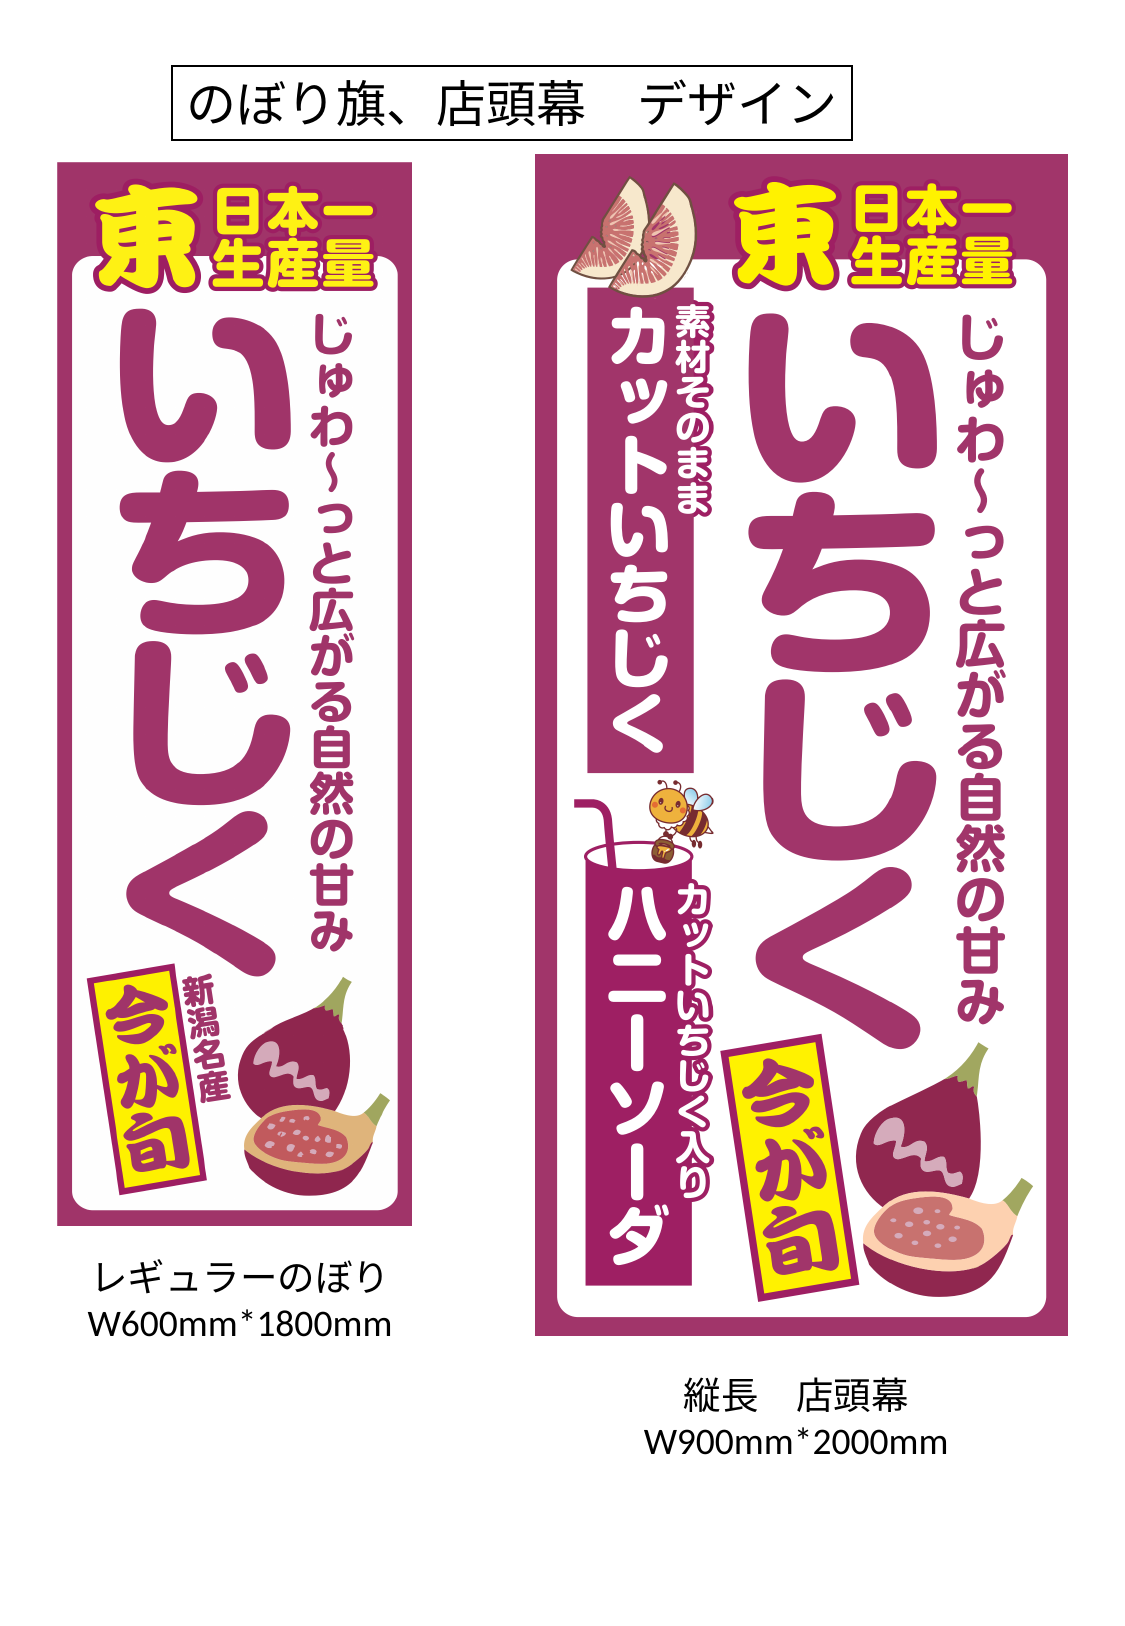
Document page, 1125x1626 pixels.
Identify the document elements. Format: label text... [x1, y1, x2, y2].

picture [535, 154, 1068, 1336]
text_box のぼり旗、店頭幕 デザイン [171, 65, 853, 141]
text_box 縦長 店頭幕 W900mm*2000mm [628, 1364, 964, 1470]
picture [57, 162, 412, 1226]
text_box レギュラーのぼり W600mm*1800mm [72, 1246, 408, 1352]
